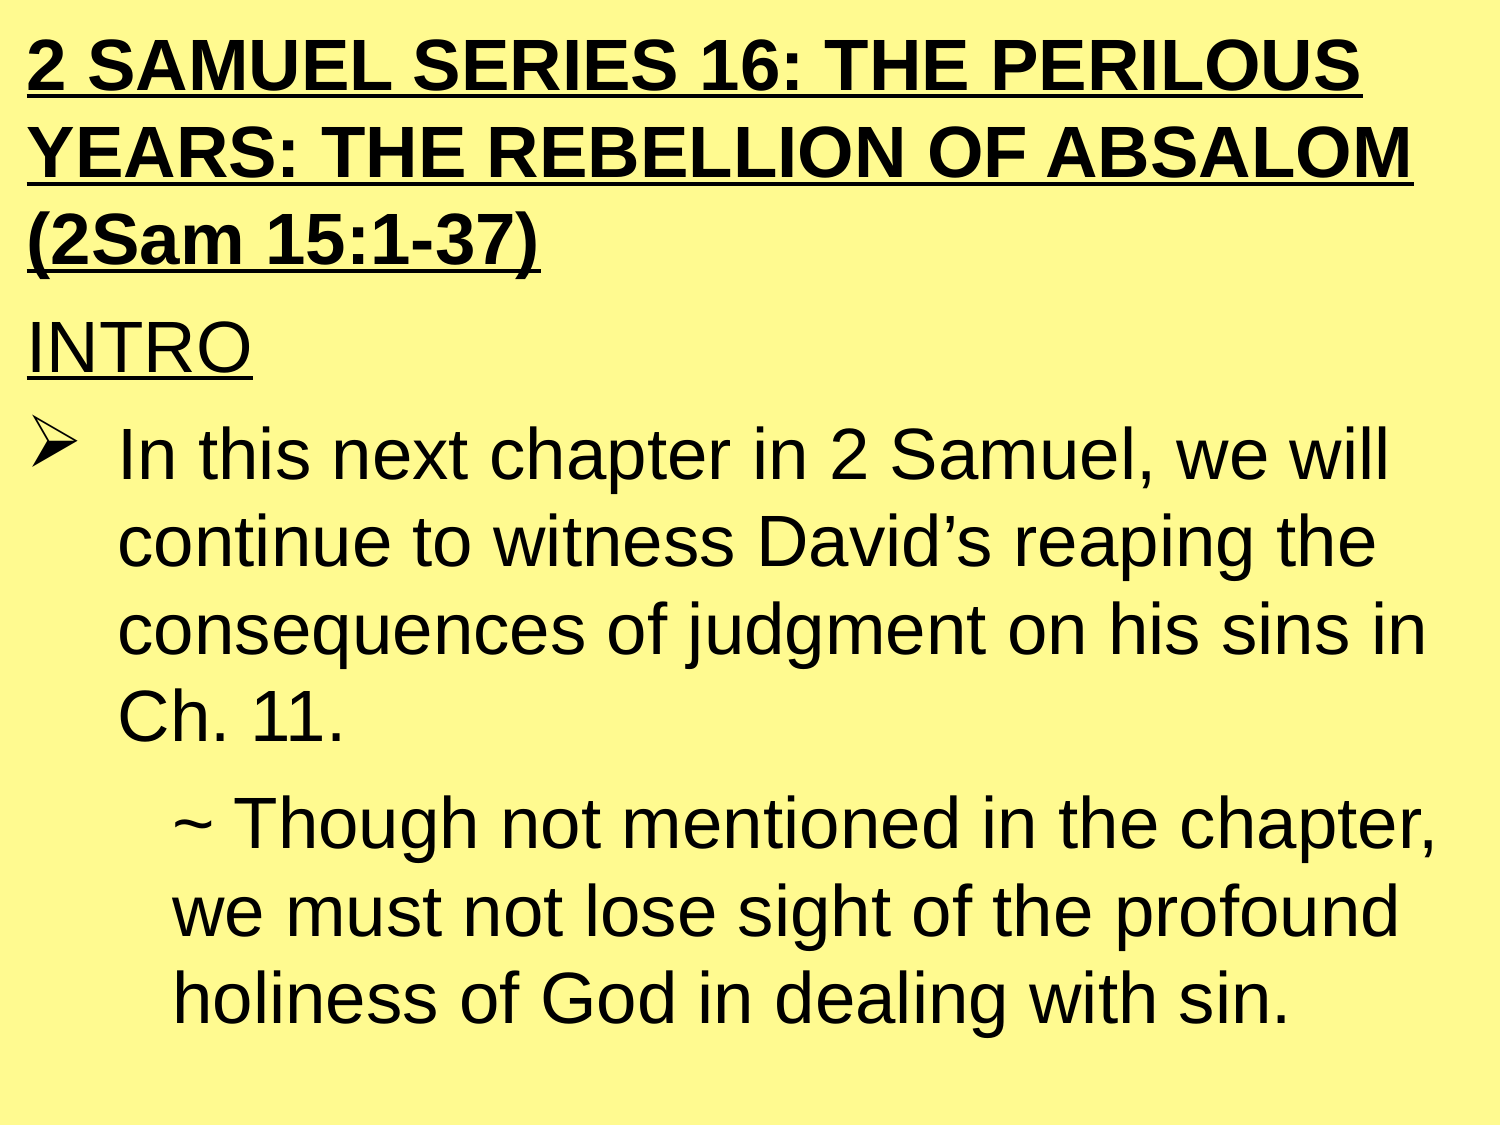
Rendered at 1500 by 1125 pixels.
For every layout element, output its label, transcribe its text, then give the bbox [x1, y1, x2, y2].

subtitle 2 SAMUEL SERIES 16: THE PERILOUS YEARS: THE REBELLION OF ABSALOM (2Sam 15:1-37) INTRO In this next chapter in 2 Samuel, we will continue to witness David’s reaping the consequences of judgment on his sins in Ch. 11. ~ Though not mentioned in the chapter, we must not lose sight of the profound holiness of God in dealing with sin. [11, 10, 1484, 1115]
